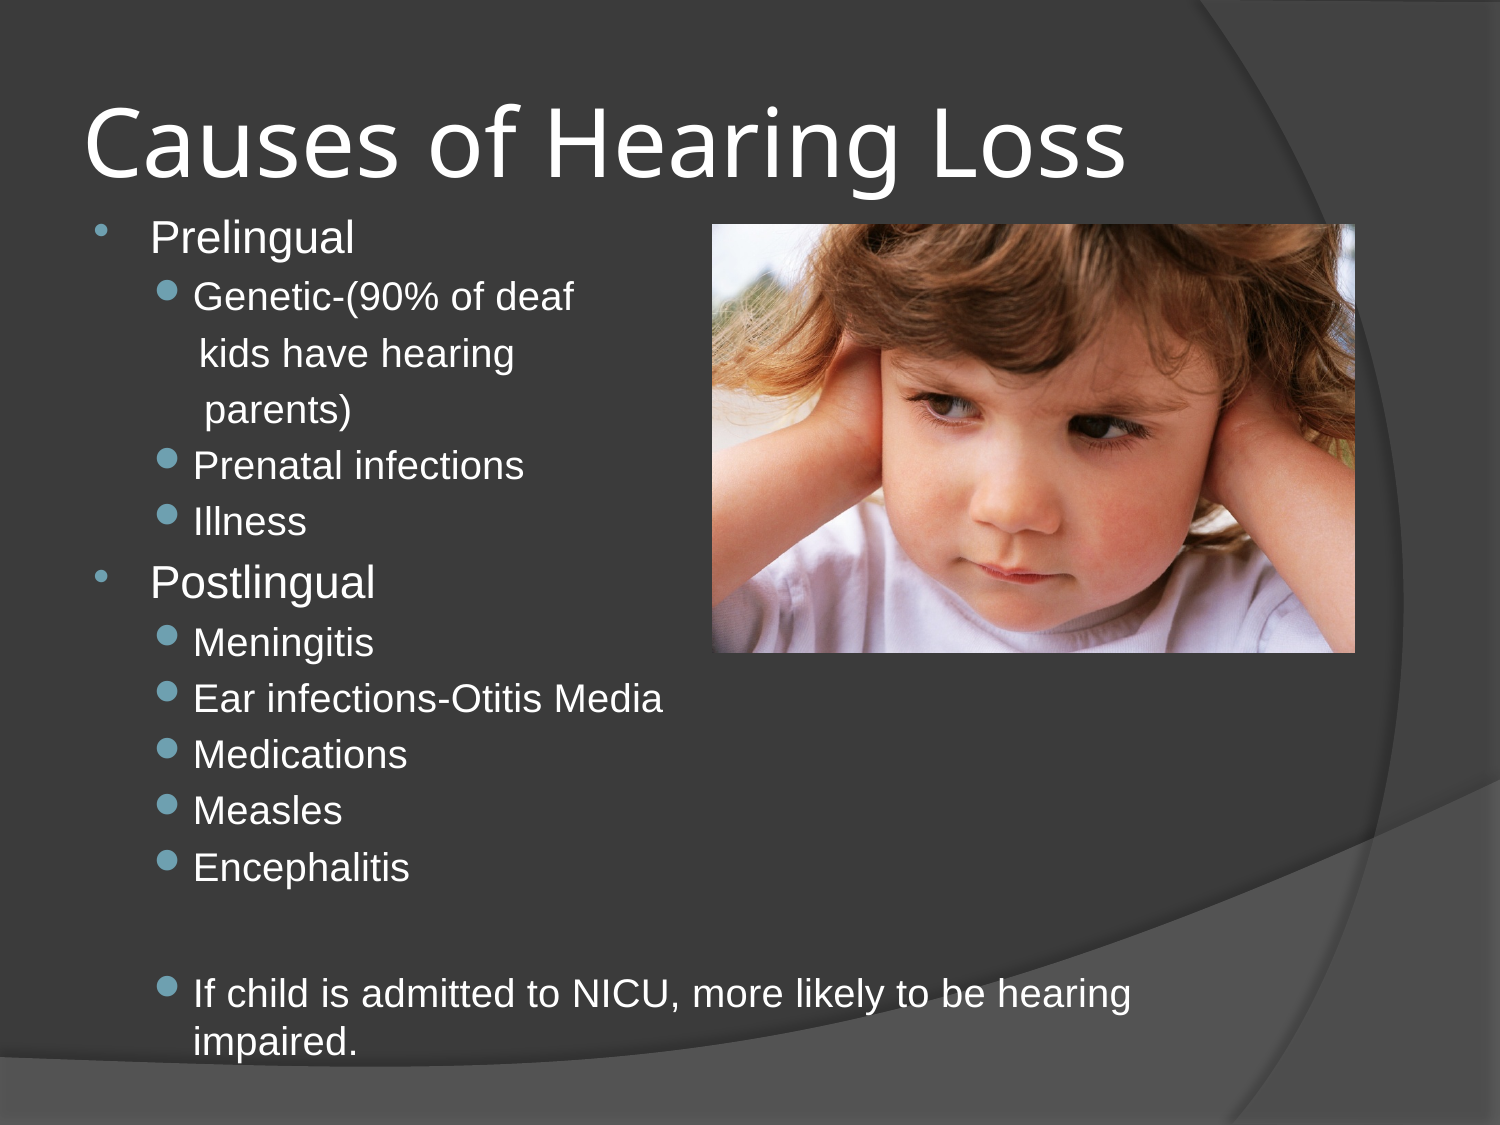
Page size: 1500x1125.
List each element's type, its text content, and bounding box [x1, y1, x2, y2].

title Causes of Hearing Loss [75, 45, 1300, 200]
list Prelingual Genetic-(90% of deaf kids have hearing parents) Prenatal infections Illness Postlingual Meningitis Ear infections-Otitis Media Medications Measles Encephalitis If child is admitted to NICU, more likely to be hearing impaired. [75, 200, 1300, 1075]
picture [712, 224, 1355, 654]
